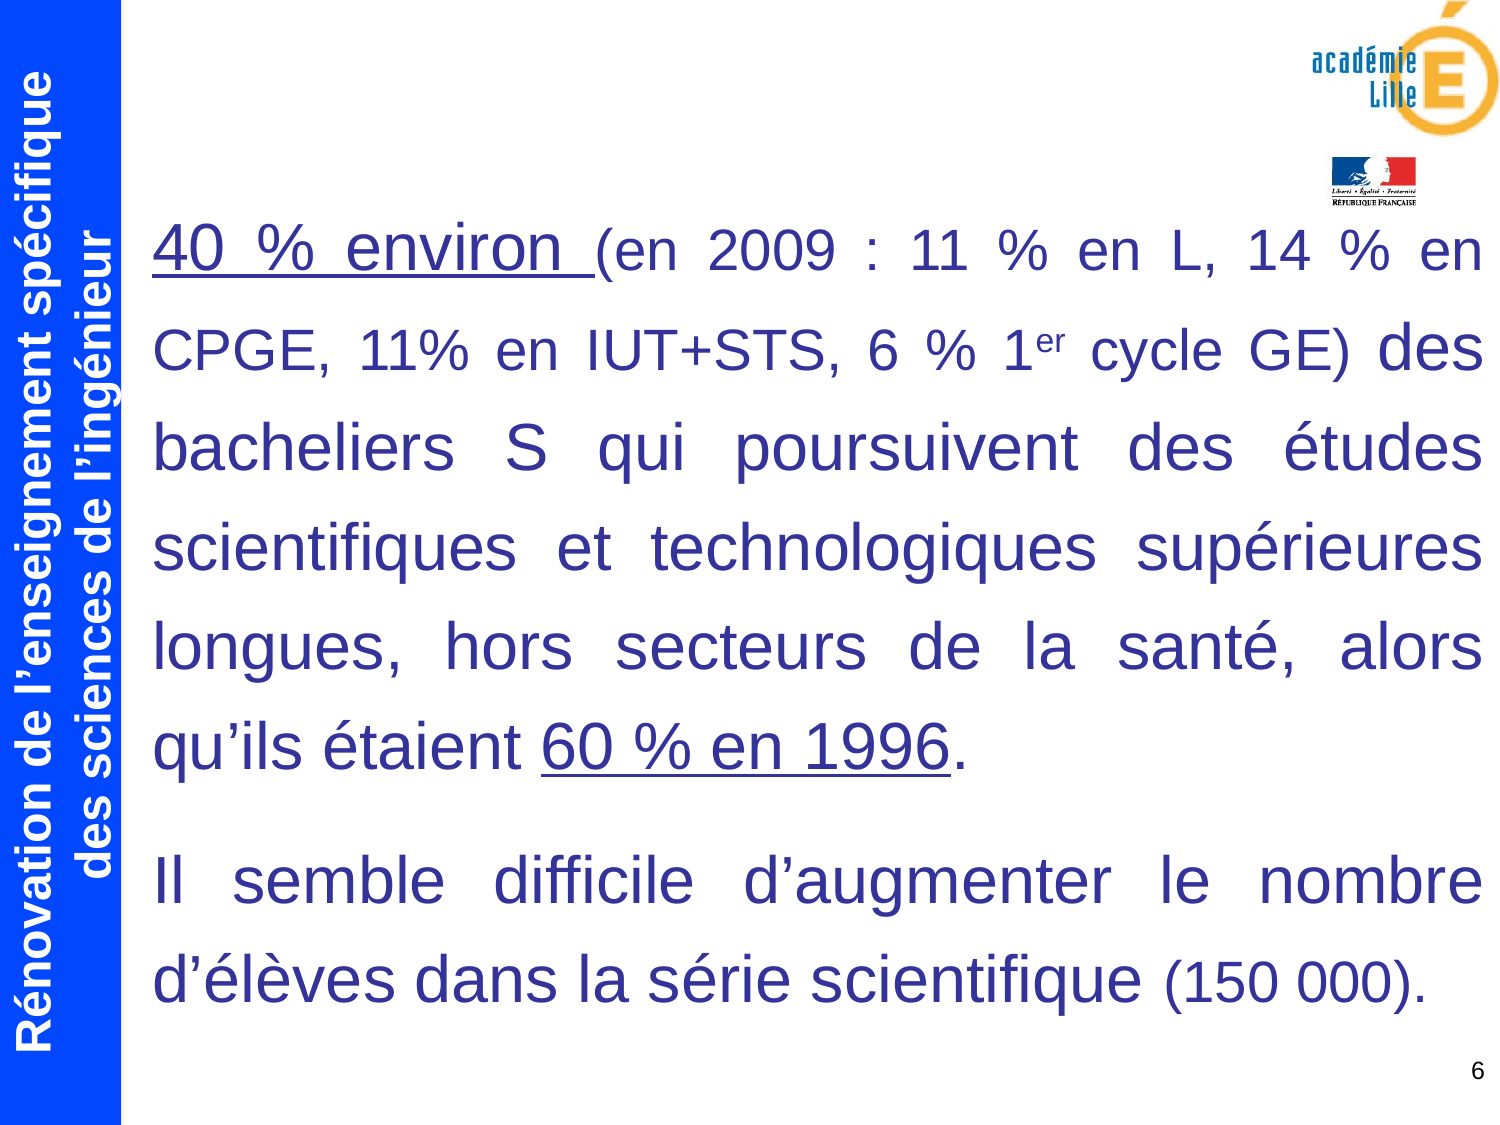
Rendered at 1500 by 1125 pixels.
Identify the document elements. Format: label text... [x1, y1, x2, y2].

slide_number 6 [1149, 1046, 1500, 1125]
picture [1312, 0, 1500, 176]
text_box 40 % environ (en 2009 : 11 % en L, 14 % en CPGE, 11% en IUT+STS, 6 % 1er cycle GE) des bacheliers S qui poursuivent des études scientifiques et technologiques supérieures longues, hors secteurs de la santé, alors qu’ils étaient 60 % en 1996. Il semble difficile d’augmenter le nombre d’élèves dans la série scientifique (150 000). [137, 176, 1500, 1024]
